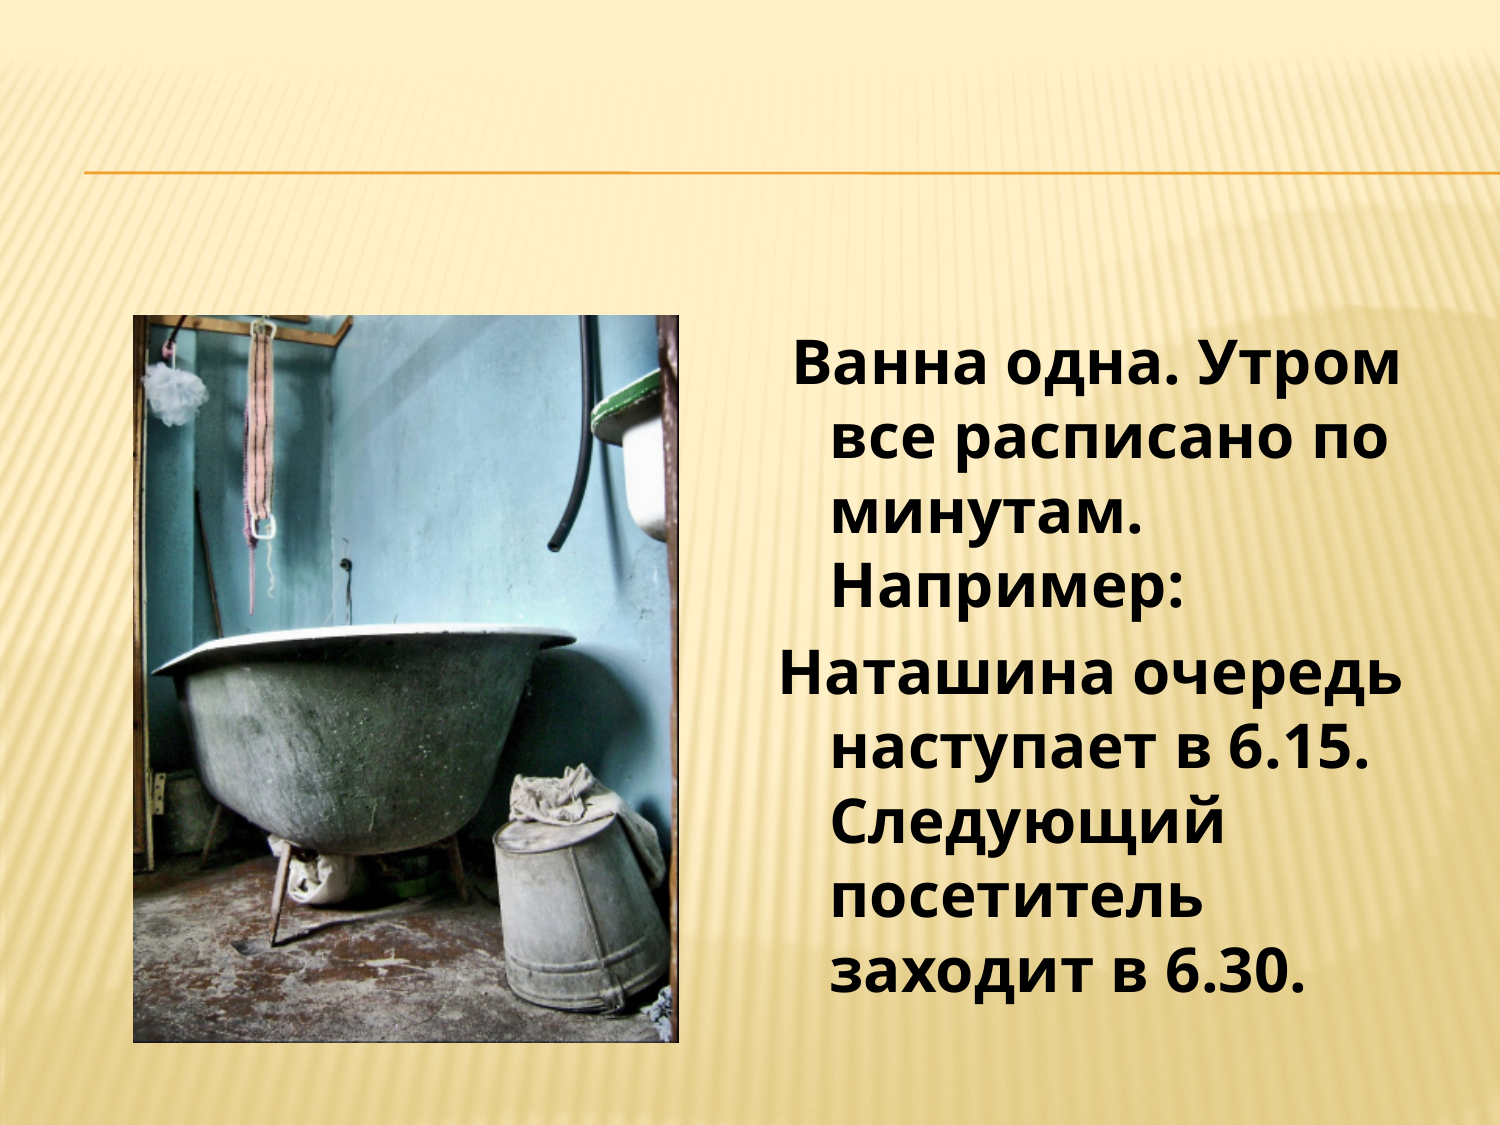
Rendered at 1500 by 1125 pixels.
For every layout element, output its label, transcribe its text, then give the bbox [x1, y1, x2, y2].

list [133, 314, 680, 1043]
list Ванна одна. Утром все расписано по минутам. Например: Наташина очередь наступает в 6.15. Следующий посетитель заходит в 6.30. [762, 315, 1425, 1043]
